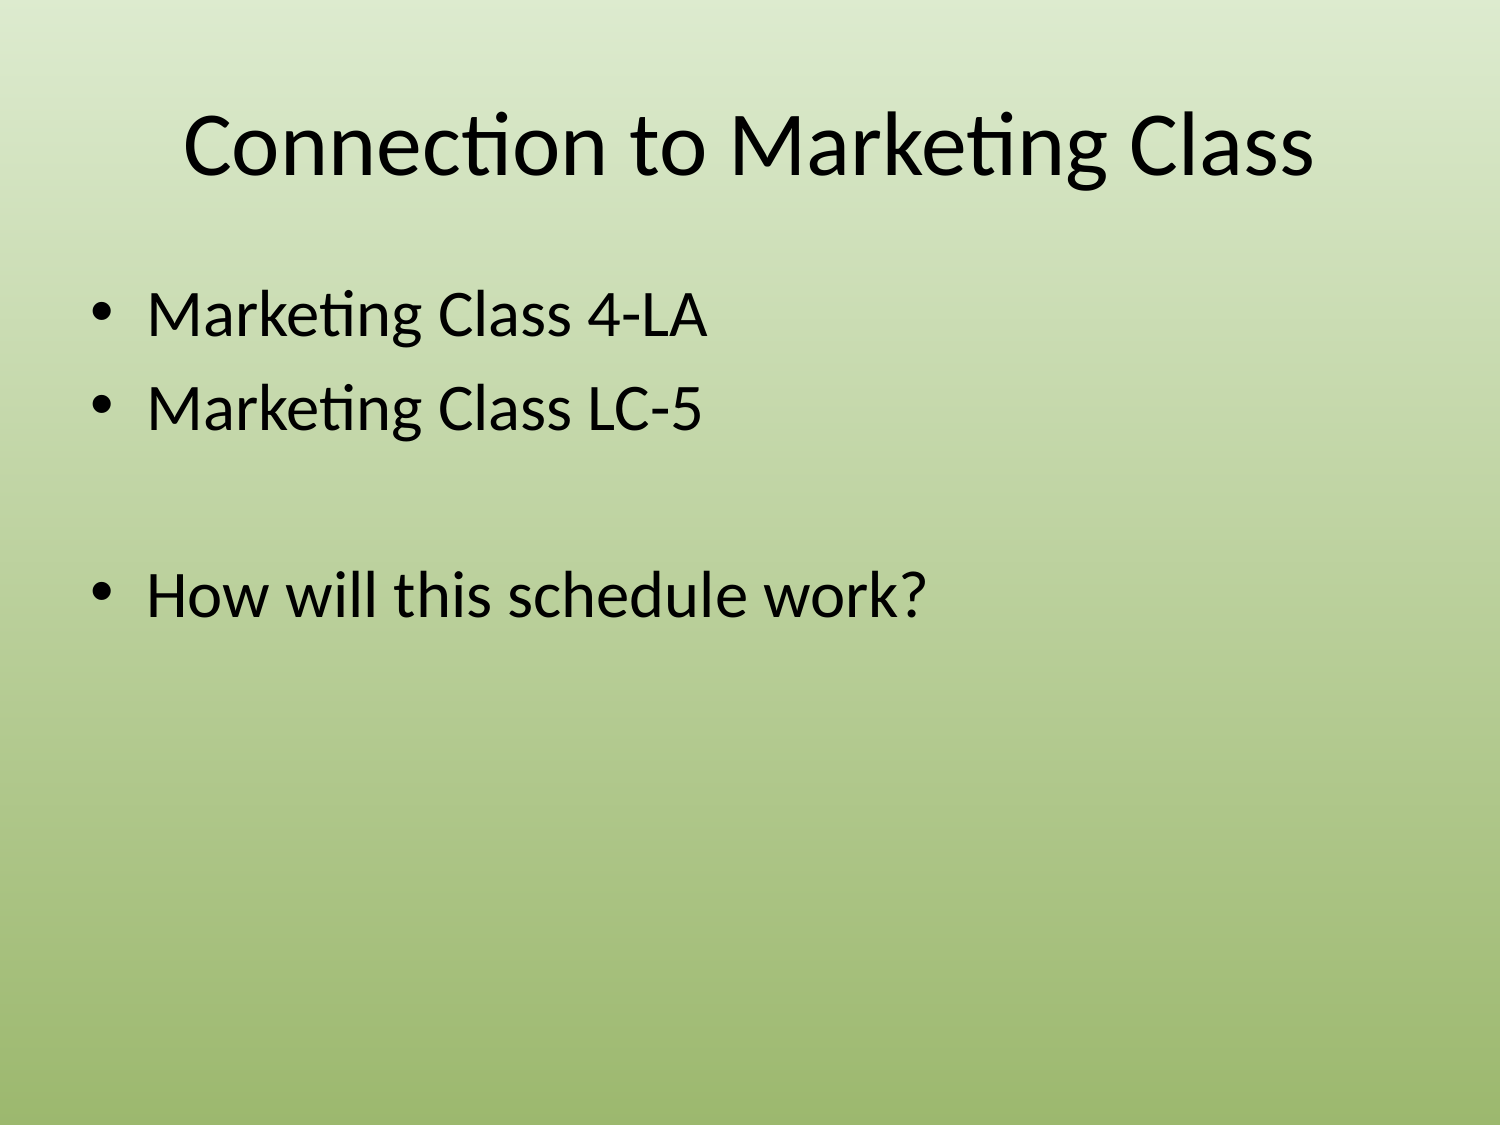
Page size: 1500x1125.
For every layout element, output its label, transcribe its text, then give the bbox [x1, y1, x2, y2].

title Connection to Marketing Class [75, 45, 1425, 233]
list Marketing Class 4-LA Marketing Class LC-5 How will this schedule work? [75, 262, 1425, 1005]
